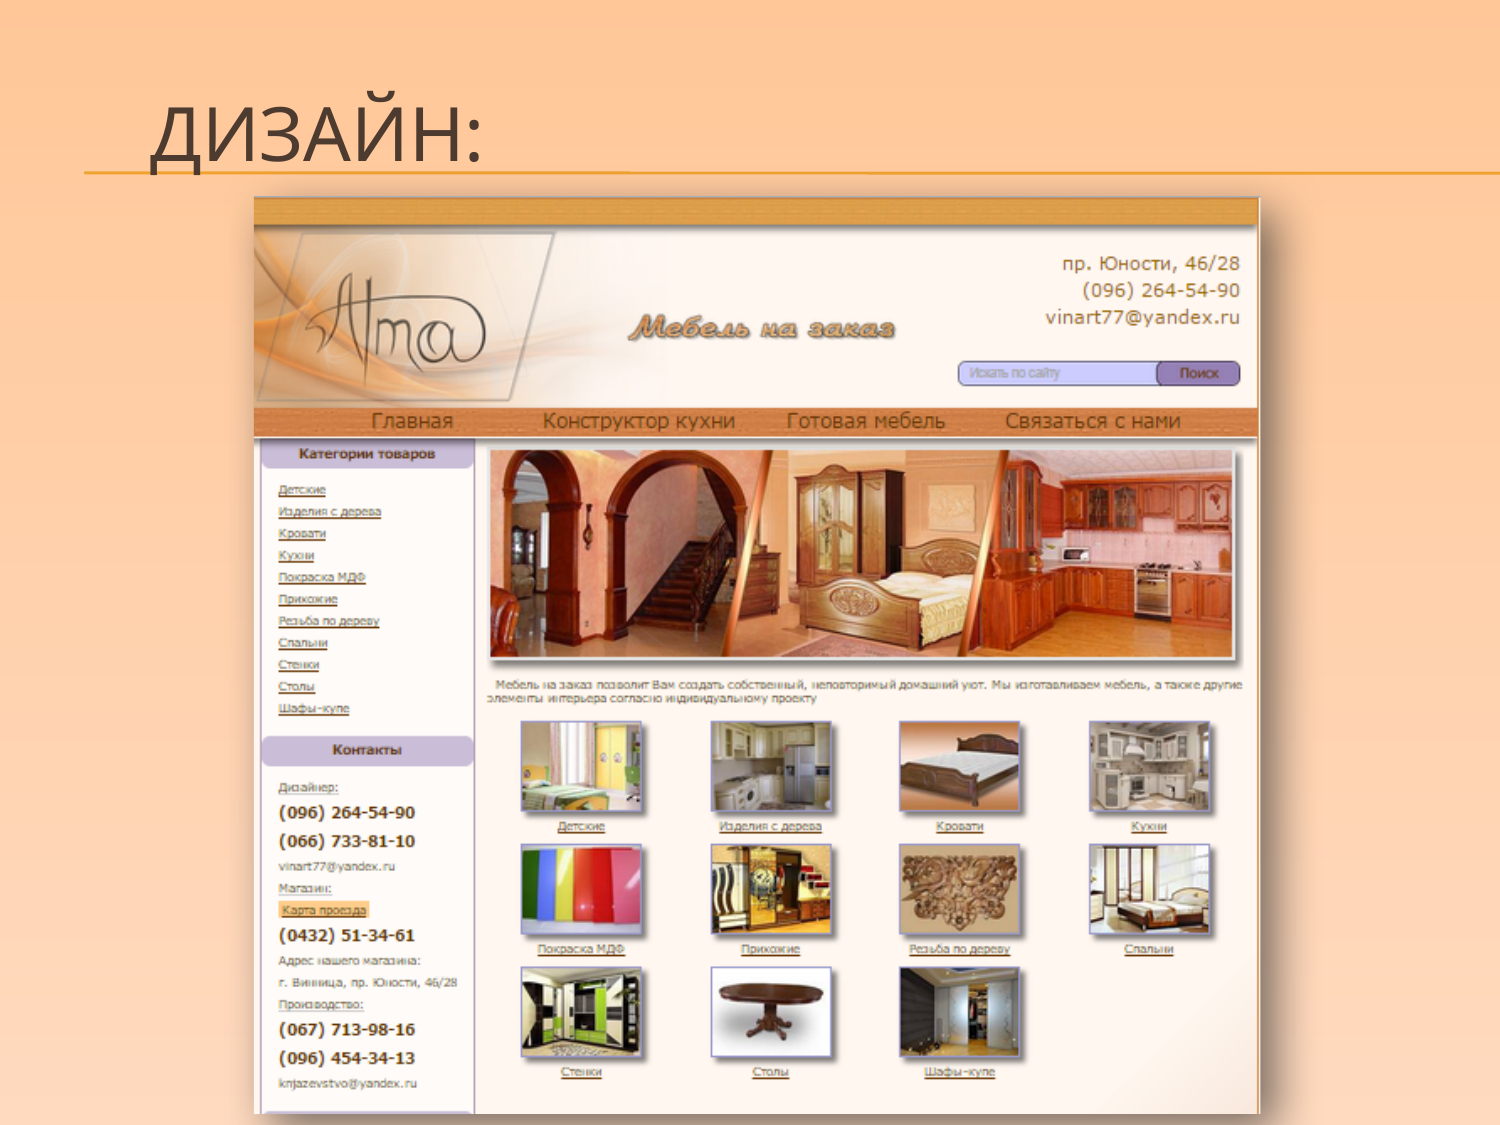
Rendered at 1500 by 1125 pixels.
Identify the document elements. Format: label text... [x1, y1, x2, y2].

title Дизайн: [135, 37, 744, 225]
picture [253, 195, 1261, 1114]
